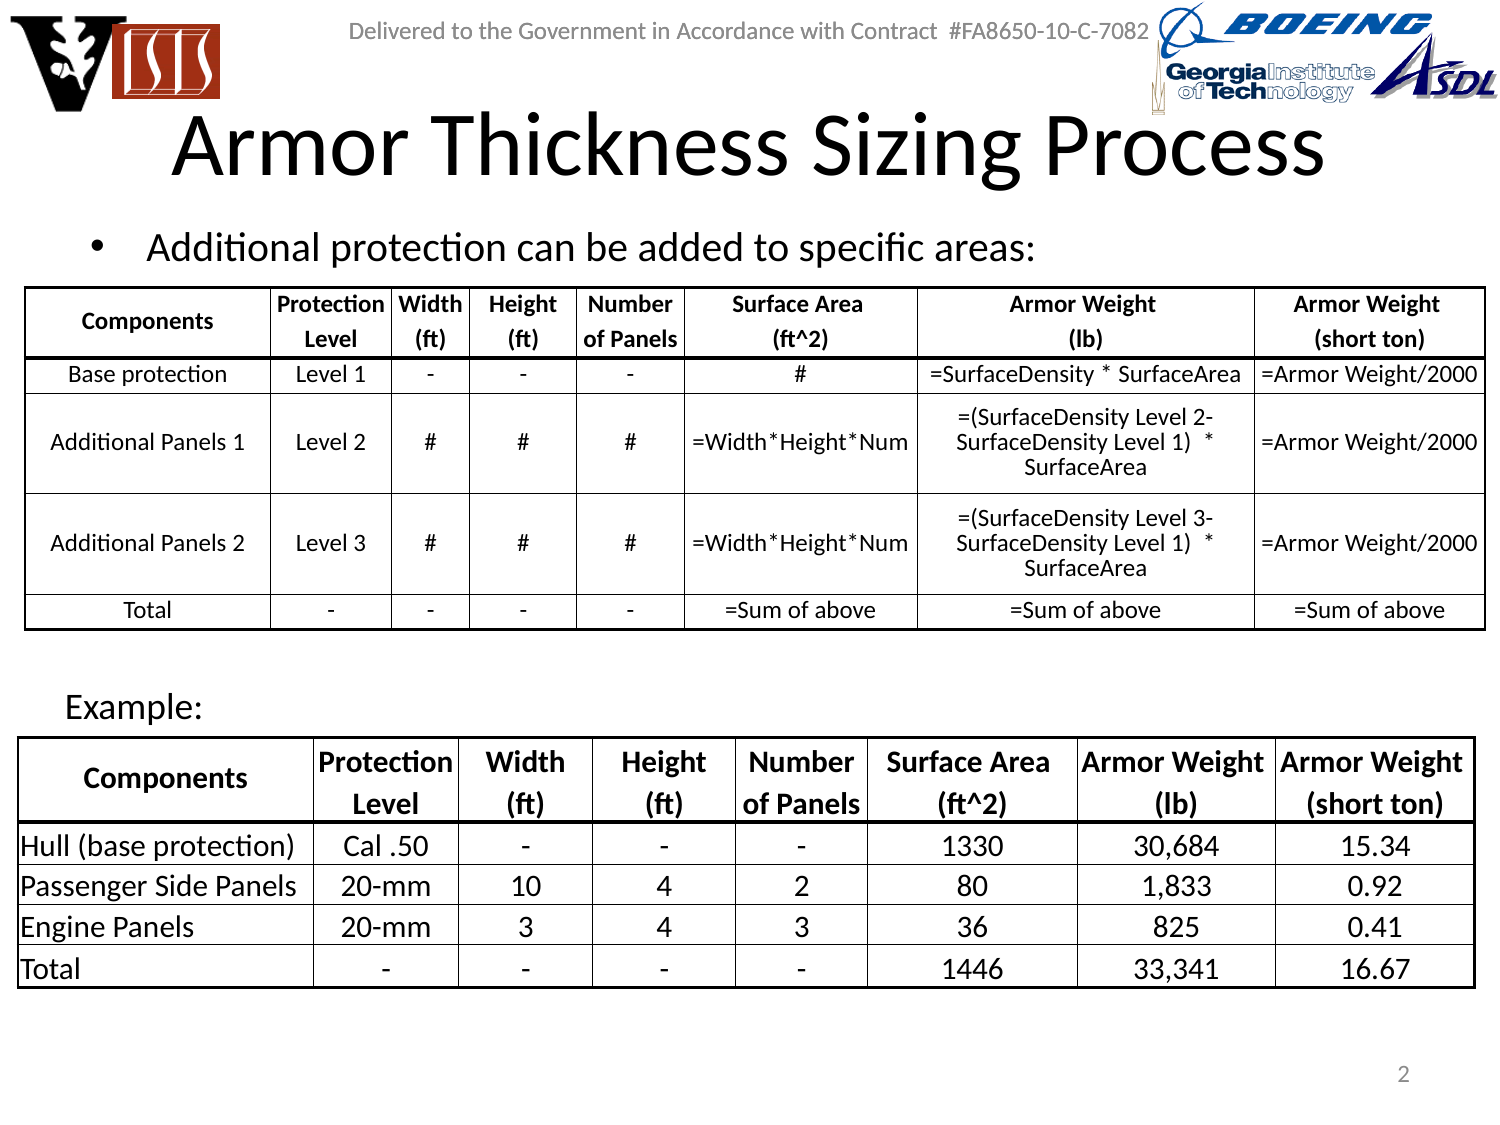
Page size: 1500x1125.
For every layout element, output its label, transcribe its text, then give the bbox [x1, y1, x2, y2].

table_header Armor Weight [918, 289, 1254, 323]
table_cell 1446 [868, 945, 1077, 986]
table_cell 10 [459, 865, 592, 904]
table_cell 1330 [868, 824, 1077, 864]
table_header Armor Weight [1276, 739, 1473, 780]
table_cell Level [314, 780, 458, 820]
table_cell Total [26, 595, 270, 628]
table_cell # [392, 394, 469, 493]
table_header Protection [271, 289, 391, 323]
table_cell (ft^2) [685, 323, 917, 356]
table_cell - [392, 360, 469, 393]
table_cell (ft) [470, 323, 576, 356]
table_cell Base protection [26, 360, 270, 393]
table_header Armor Weight [1255, 289, 1484, 323]
table_header Number [736, 739, 867, 780]
table_cell - [577, 595, 684, 628]
table_header Components [26, 289, 270, 356]
table_cell =(SurfaceDensity Level 3-SurfaceDensity Level 1) * SurfaceArea [918, 494, 1254, 594]
table_cell =Armor Weight/2000 [1255, 394, 1484, 493]
table_cell 3 [459, 905, 592, 944]
table_cell (ft) [392, 323, 469, 356]
picture [1152, 0, 1500, 100]
table_cell 20-mm [314, 865, 458, 904]
table_cell Hull (base protection) [19, 824, 313, 864]
table_cell Total [19, 945, 313, 986]
table_cell # [577, 394, 684, 493]
table_cell - [577, 360, 684, 393]
text_box Example: [49, 674, 513, 735]
table_cell 3 [736, 905, 867, 944]
table_header Width [392, 289, 469, 323]
table_cell =Armor Weight/2000 [1255, 360, 1484, 393]
table_header Protection [314, 739, 458, 780]
title Armor Thickness Sizing Process [75, 45, 1425, 212]
table_header Armor Weight [1078, 739, 1275, 780]
table_cell =Width*Height*Num [685, 494, 917, 594]
table_cell 16.67 [1276, 945, 1473, 986]
table_cell 30,684 [1078, 824, 1275, 864]
table_cell 2 [736, 865, 867, 904]
table_cell 20-mm [314, 905, 458, 944]
table_cell Passenger Side Panels [19, 865, 313, 904]
table_cell # [392, 494, 469, 594]
table_cell 15.34 [1276, 824, 1473, 864]
table_cell =SurfaceDensity * SurfaceArea [918, 360, 1254, 393]
table_header Components [19, 739, 313, 820]
table_cell 4 [593, 865, 735, 904]
table_cell =Width*Height*Num [685, 394, 917, 493]
table_cell - [459, 824, 592, 864]
table_cell # [685, 360, 917, 393]
table_cell - [593, 945, 735, 986]
table_cell (lb) [1078, 780, 1275, 820]
table_cell - [470, 360, 576, 393]
picture [10, 16, 220, 112]
table_cell # [470, 494, 576, 594]
table_cell - [736, 824, 867, 864]
list Additional protection can be added to specific areas: [75, 212, 1425, 286]
table_cell Level 2 [271, 394, 391, 493]
table_cell (short ton) [1255, 323, 1484, 356]
table_cell - [470, 595, 576, 628]
table_cell 80 [868, 865, 1077, 904]
table_header Number [577, 289, 684, 323]
table_cell Additional Panels 2 [26, 494, 270, 594]
table_cell - [271, 595, 391, 628]
table_cell 0.41 [1276, 905, 1473, 944]
table_cell 4 [593, 905, 735, 944]
table_cell of Panels [736, 780, 867, 820]
table_header Height [470, 289, 576, 323]
table_cell - [736, 945, 867, 986]
table_cell 1,833 [1078, 865, 1275, 904]
table_cell # [577, 494, 684, 594]
table_cell Engine Panels [19, 905, 313, 944]
table_cell (ft) [459, 780, 592, 820]
table_cell =Sum of above [918, 595, 1254, 628]
table_cell - [459, 945, 592, 986]
table_header Surface Area [868, 739, 1077, 780]
slide_number 2 [1074, 1042, 1425, 1103]
table_cell Additional Panels 1 [26, 394, 270, 493]
table_cell - [392, 595, 469, 628]
table_cell 825 [1078, 905, 1275, 944]
table_cell Level 3 [271, 494, 391, 594]
table_cell =(SurfaceDensity Level 2-SurfaceDensity Level 1) * SurfaceArea [918, 394, 1254, 493]
table_cell =Armor Weight/2000 [1255, 494, 1484, 594]
table_cell (ft) [593, 780, 735, 820]
table_cell Level 1 [271, 360, 391, 393]
table_cell (lb) [918, 323, 1254, 356]
table_cell =Sum of above [1255, 595, 1484, 628]
table_cell (ft^2) [868, 780, 1077, 820]
table_cell 0.92 [1276, 865, 1473, 904]
table_cell # [470, 394, 576, 493]
table_cell of Panels [577, 323, 684, 356]
table_cell =Sum of above [685, 595, 917, 628]
table_cell Level [271, 323, 391, 356]
table_cell 33,341 [1078, 945, 1275, 986]
table_header Height [593, 739, 735, 780]
table_cell - [593, 824, 735, 864]
table_cell Cal .50 [314, 824, 458, 864]
table_cell (short ton) [1276, 780, 1473, 820]
table_header Width [459, 739, 592, 780]
table_cell - [314, 945, 458, 986]
table_cell 36 [868, 905, 1077, 944]
table_header Surface Area [685, 289, 917, 323]
